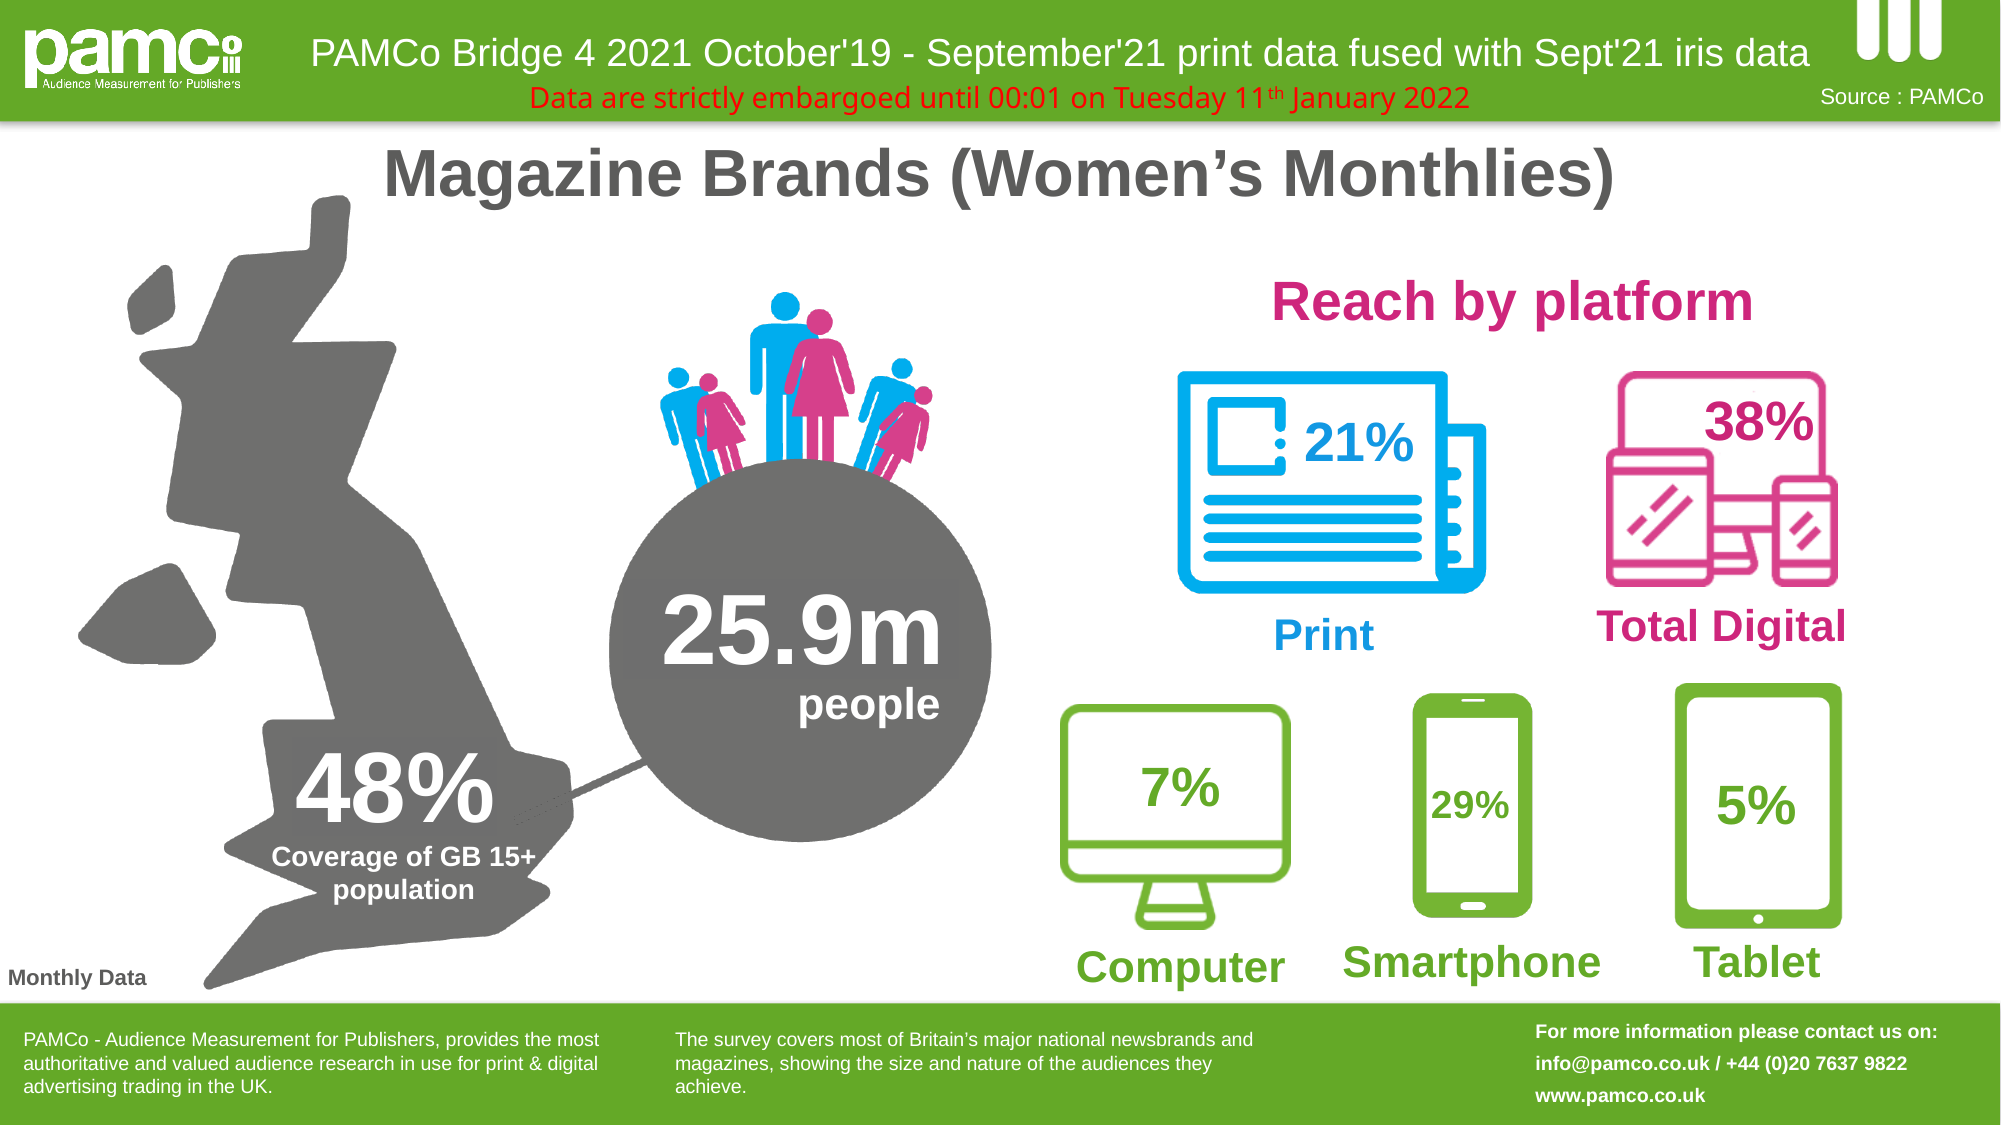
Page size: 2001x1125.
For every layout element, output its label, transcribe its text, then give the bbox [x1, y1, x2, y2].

picture [1850, 0, 1944, 108]
text_box Magazine Brands (Women’s Monthlies) [0, 122, 2000, 218]
picture [1341, 631, 1350, 636]
picture [1382, 644, 1565, 944]
picture [1142, 326, 1521, 636]
picture [23, 26, 243, 90]
picture [1606, 371, 1838, 587]
picture [1654, 655, 1862, 950]
picture [1282, 624, 1295, 634]
picture [55, 218, 1011, 1017]
picture [1060, 704, 1291, 930]
